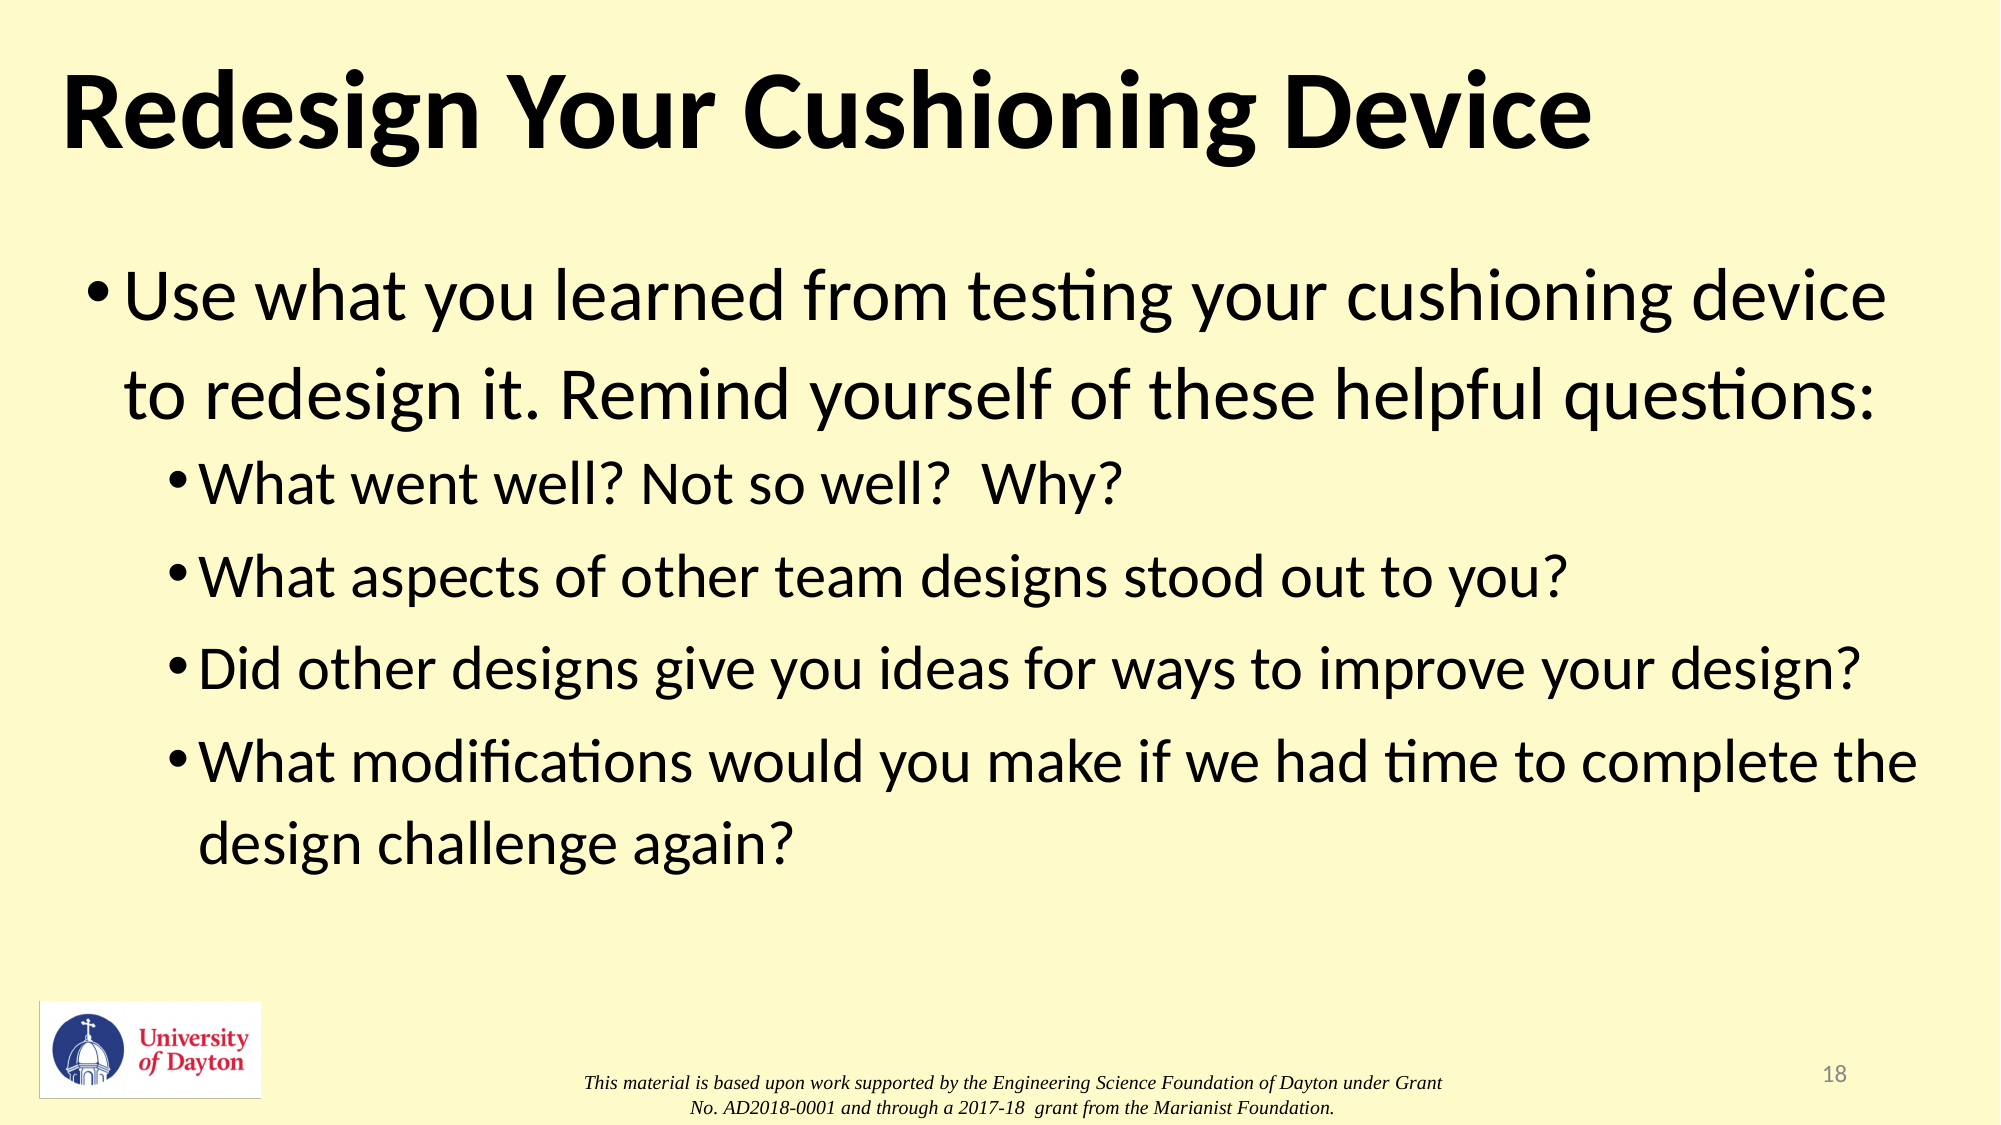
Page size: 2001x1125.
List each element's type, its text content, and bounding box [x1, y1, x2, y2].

picture [0, 855, 301, 1125]
title Redesign Your Cushioning Device [46, 31, 1772, 193]
list Use what you learned from testing your cushioning device to redesign it. Remind yourself of these helpful questions: What went well? Not so well? Why? What aspects of other team designs stood out to you? Did other designs give you ideas for ways to improve your design? What modifications would you make if we had time to complete the design challenge again? [70, 228, 1955, 981]
